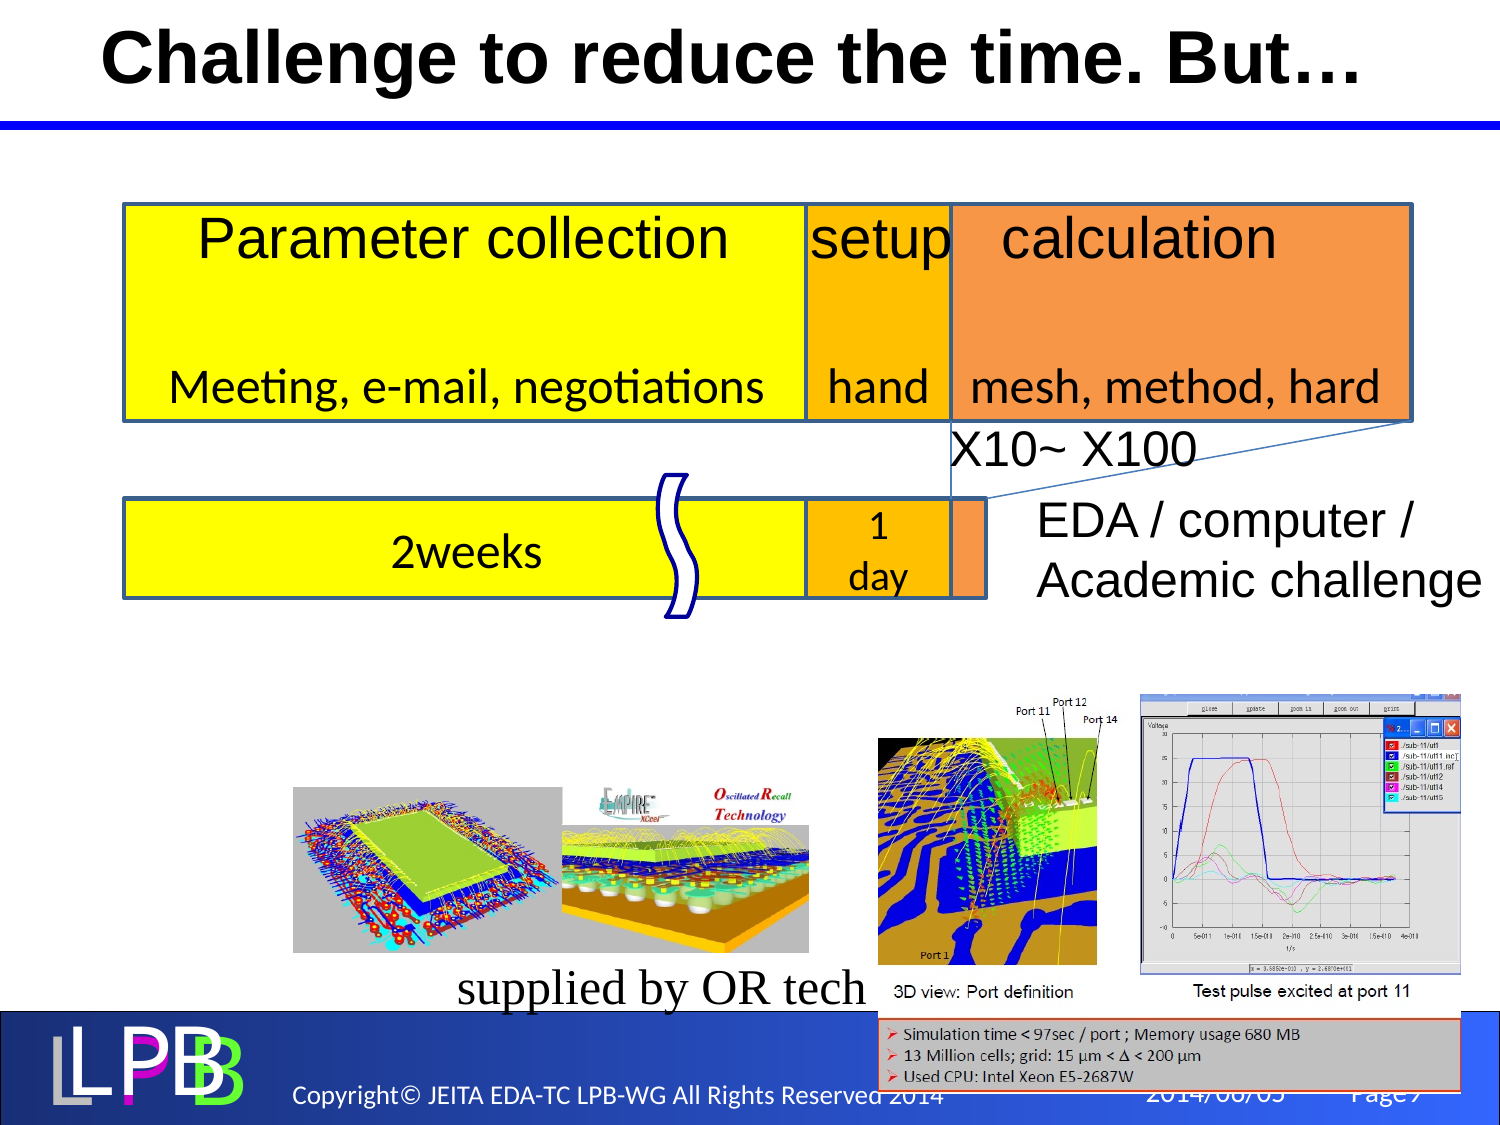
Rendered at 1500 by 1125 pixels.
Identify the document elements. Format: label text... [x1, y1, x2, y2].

picture [293, 786, 810, 953]
text_box 1 day [804, 496, 949, 600]
text_box X10~ X100 [934, 409, 1331, 484]
picture [878, 694, 1461, 1095]
title Challenge to reduce the time. But… [32, 6, 1436, 101]
text_box EDA / computer / Academic challenge [1021, 480, 1500, 615]
text_box 2weeks [679, 496, 805, 600]
text_box [949, 496, 988, 600]
text_box 2weeks [122, 496, 674, 600]
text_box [985, 420, 1412, 499]
text_box mesh, method, hard [949, 278, 1414, 423]
text_box [655, 472, 700, 619]
text_box Meeting, e-mail, negotiations [122, 202, 804, 423]
text_box Parameter collection setup calculation [182, 193, 1435, 278]
text_box supplied by OR tech [429, 947, 873, 1023]
text_box hand [804, 278, 949, 423]
